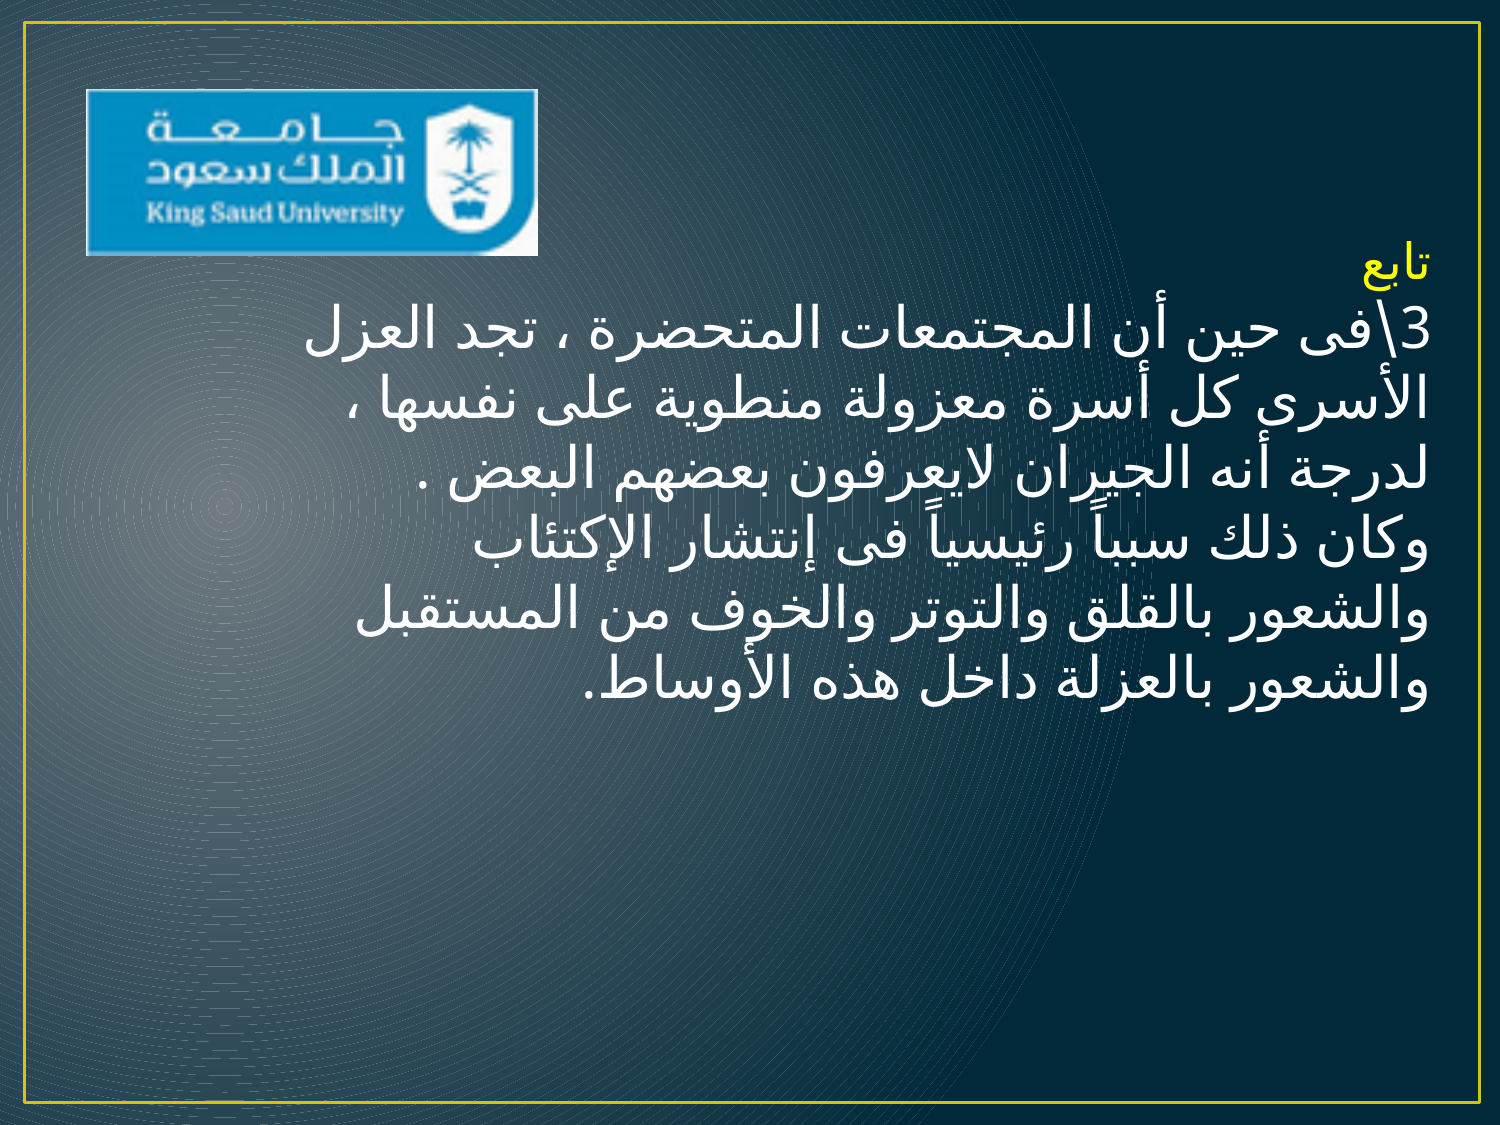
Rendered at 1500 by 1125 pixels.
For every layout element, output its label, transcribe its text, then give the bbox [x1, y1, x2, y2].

text_box تابع 3\فى حين أن المجتمعات المتحضرة ، تجد العزل الأسرى كل أسرة معزولة منطوية على نفسها ، لدرجة أنه الجيران لايعرفون بعضهم البعض . وكان ذلك سبباً رئيسياً فى إنتشار الإكتئاب والشعور بالقلق والتوتر والخوف من المستقبل والشعور بالعزلة داخل هذه الأوساط. [246, 222, 1447, 718]
picture [85, 89, 538, 256]
